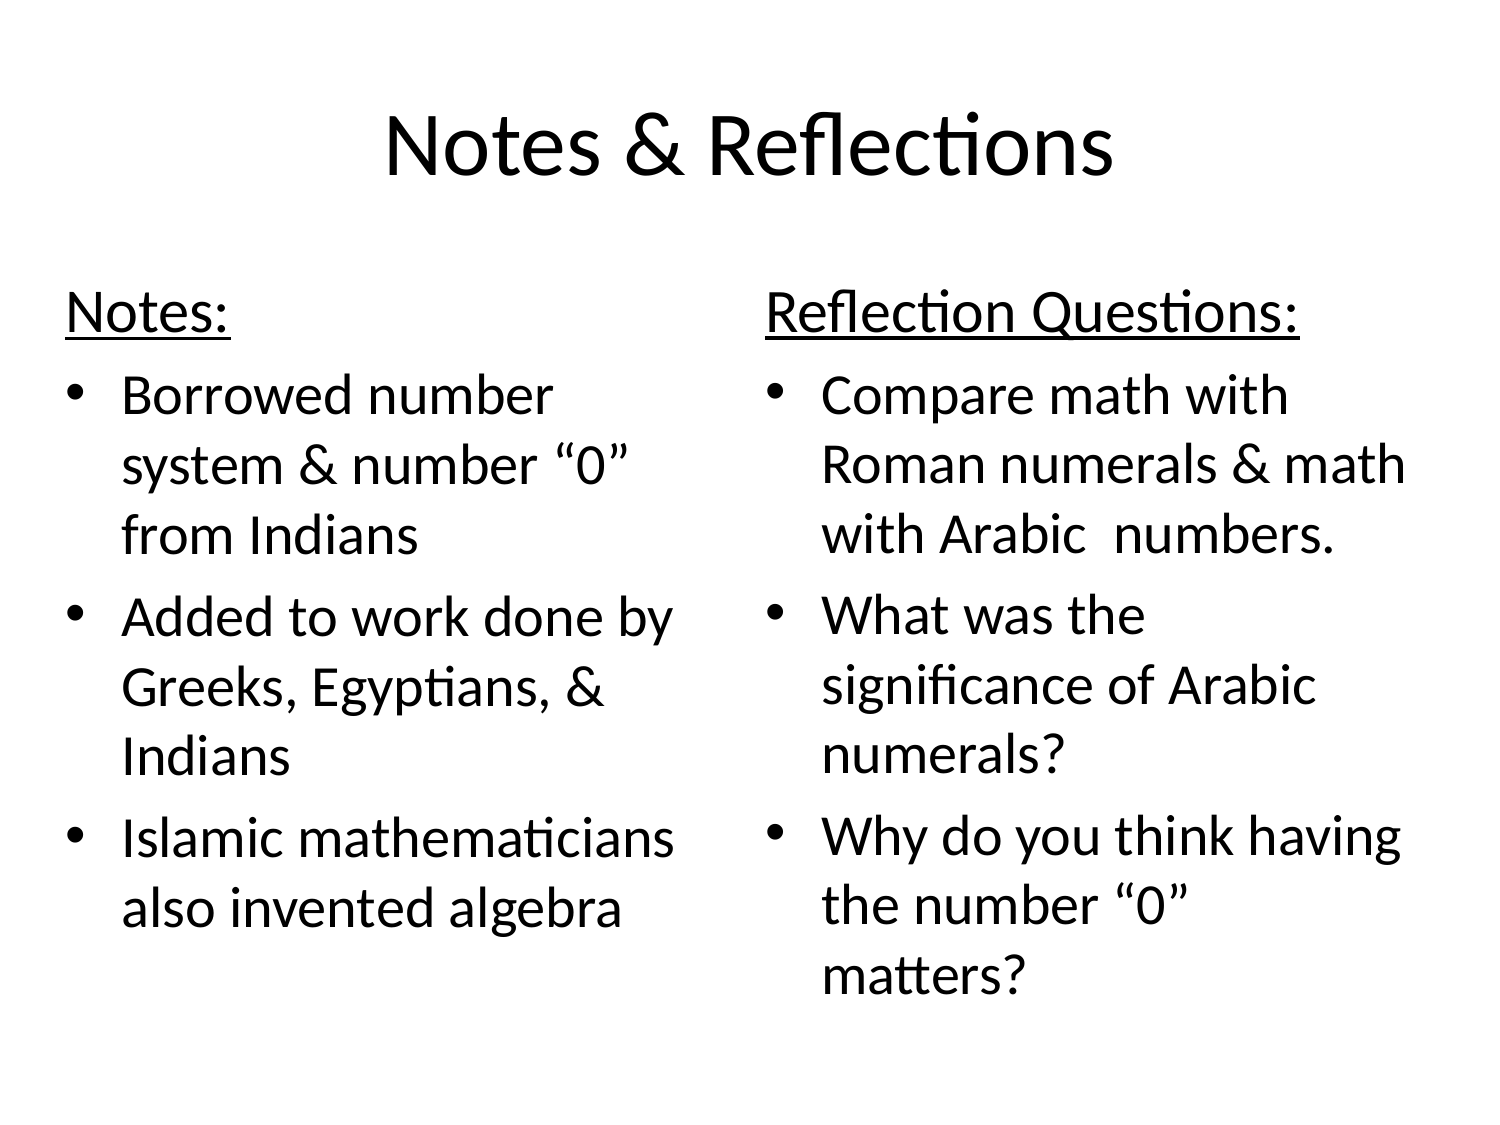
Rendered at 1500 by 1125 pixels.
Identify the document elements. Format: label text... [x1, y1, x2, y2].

title Notes & Reflections [75, 45, 1425, 233]
text_box Notes: Borrowed number system & number “0” from Indians Added to work done by Greeks, Egyptians, & Indians Islamic mathematicians also invented algebra [49, 262, 725, 1005]
list Reflection Questions: Compare math with Roman numerals & math with Arabic numbers. What was the significance of Arabic numerals? Why do you think having the number “0” matters? [750, 262, 1425, 1038]
